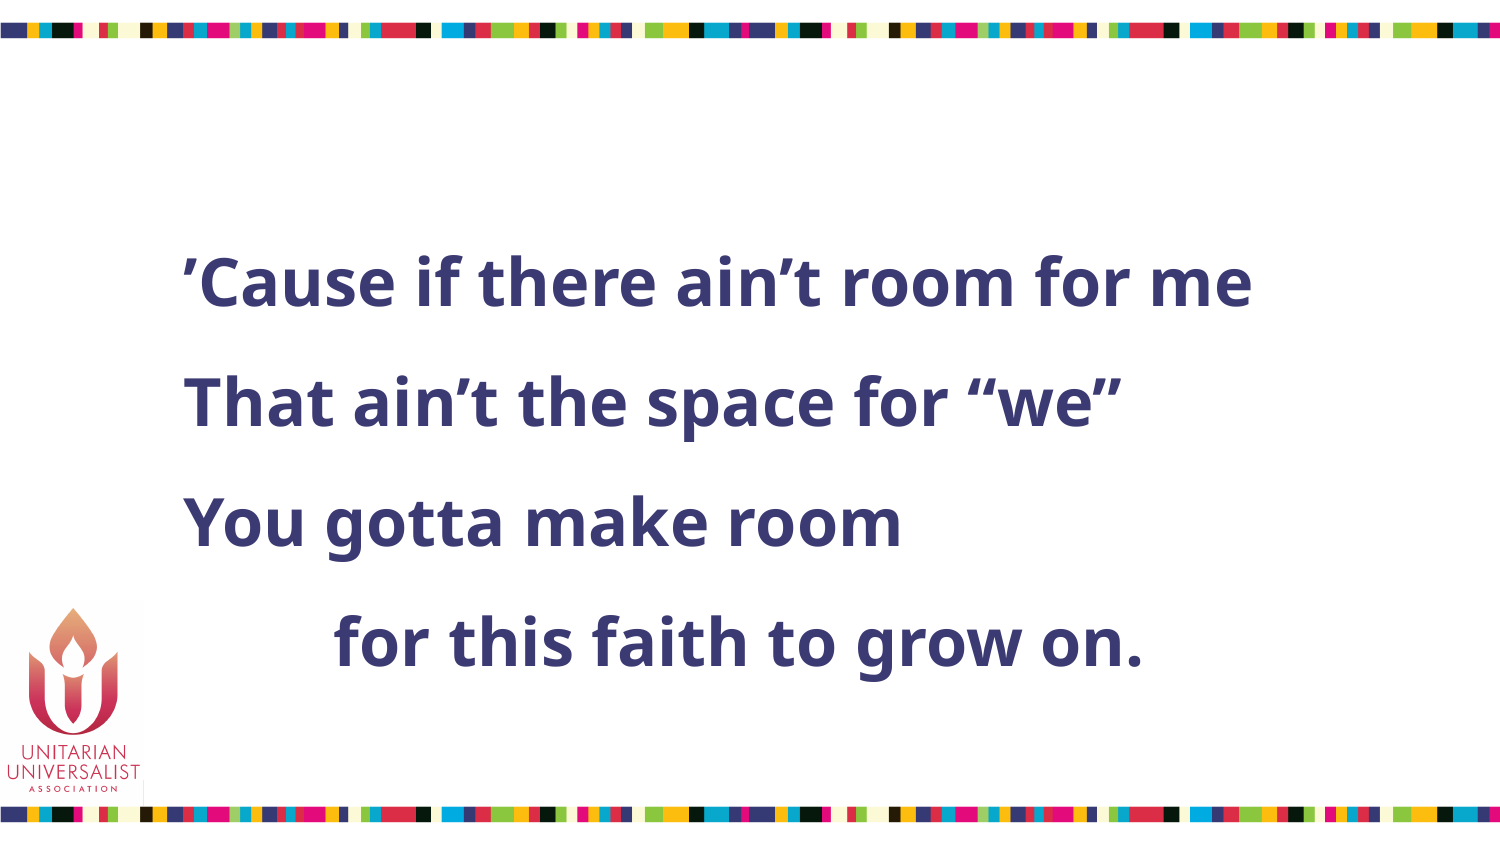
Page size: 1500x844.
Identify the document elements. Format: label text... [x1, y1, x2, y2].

picture [0, 22, 1500, 40]
picture [0, 600, 1500, 824]
text_box ’Cause if there ain’t room for me That ain’t the space for “we” You gotta make room for this faith to grow on. [168, 184, 1401, 695]
